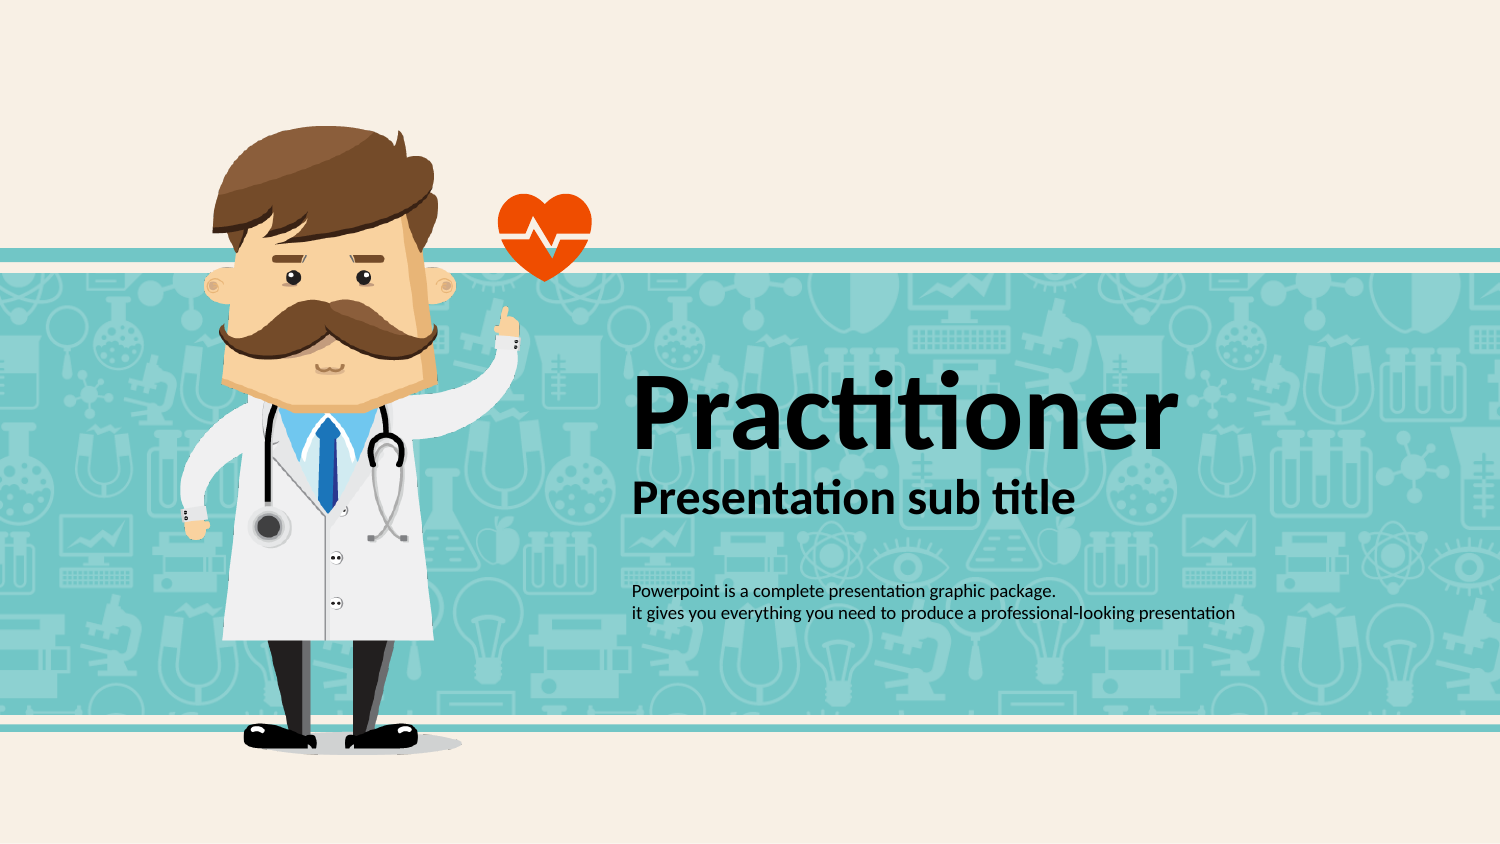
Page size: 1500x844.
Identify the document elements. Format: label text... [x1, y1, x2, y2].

picture [0, 126, 1500, 764]
list Presentation sub title [631, 476, 1471, 540]
text_box Powerpoint is a complete presentation graphic package. it gives you everything you need to produce a professional-looking presentation [631, 578, 1274, 624]
list Practitioner [631, 362, 1471, 476]
